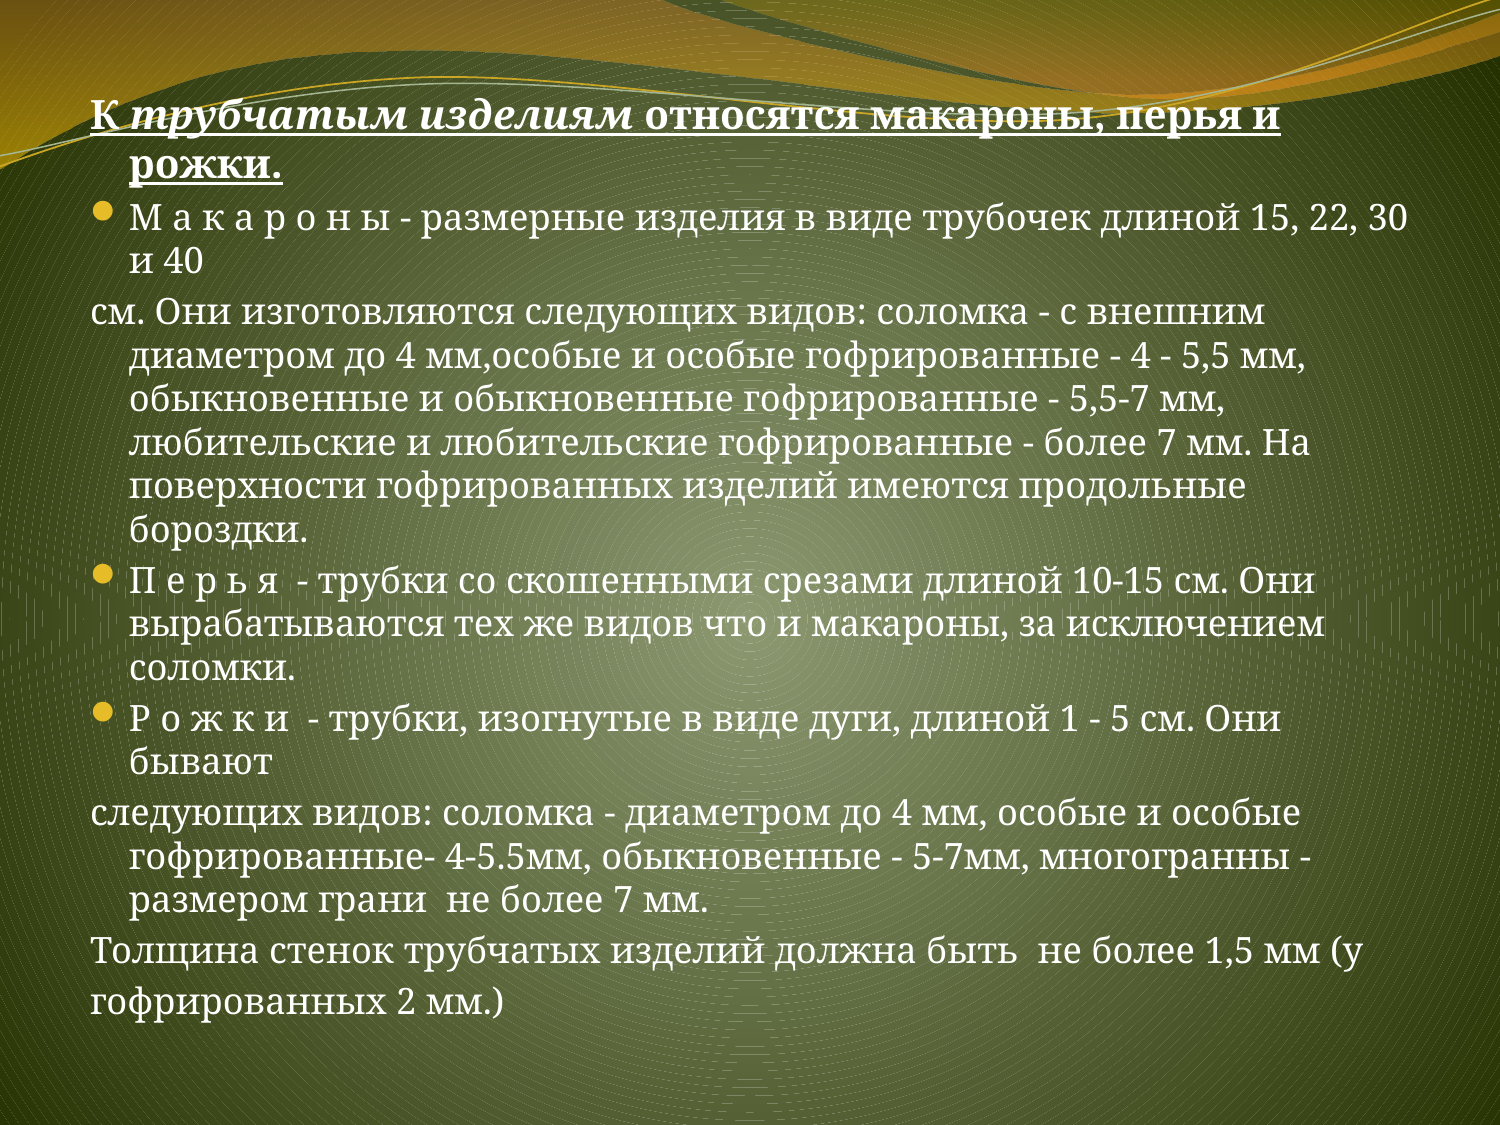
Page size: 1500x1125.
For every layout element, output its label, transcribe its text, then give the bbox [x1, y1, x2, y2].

list К трубчатым изделиям относятся макароны, перья и рожки. М а к а р о н ы - размерные изделия в виде трубочек длиной 15, 22, 30 и 40 см. Они изготовляются следующих видов: соломка - с внешним диаметром до 4 мм,особые и особые гофрированные - 4 - 5,5 мм, обыкновенные и обыкновенные гофрированные - 5,5-7 мм, любительские и любительские гофрированные - более 7 мм. На поверхности гофрированных изделий имеются продольные бороздки. П е р ь я - трубки со скошенными срезами длиной 10-15 см. Они вырабатываются тех же видов что и макароны, за исключением соломки. Р о ж к и - трубки, изогнутые в виде дуги, длиной 1 - 5 см. Они бывают следующих видов: соломка - диаметром до 4 мм, особые и особые гофрированные- 4-5.5мм, обыкновенные - 5-7мм, многогранны - размером грани не более 7 мм. Толщина стенок трубчатых изделий должна быть не более 1,5 мм (у гофрированных 2 мм.) [74, 81, 1426, 1038]
